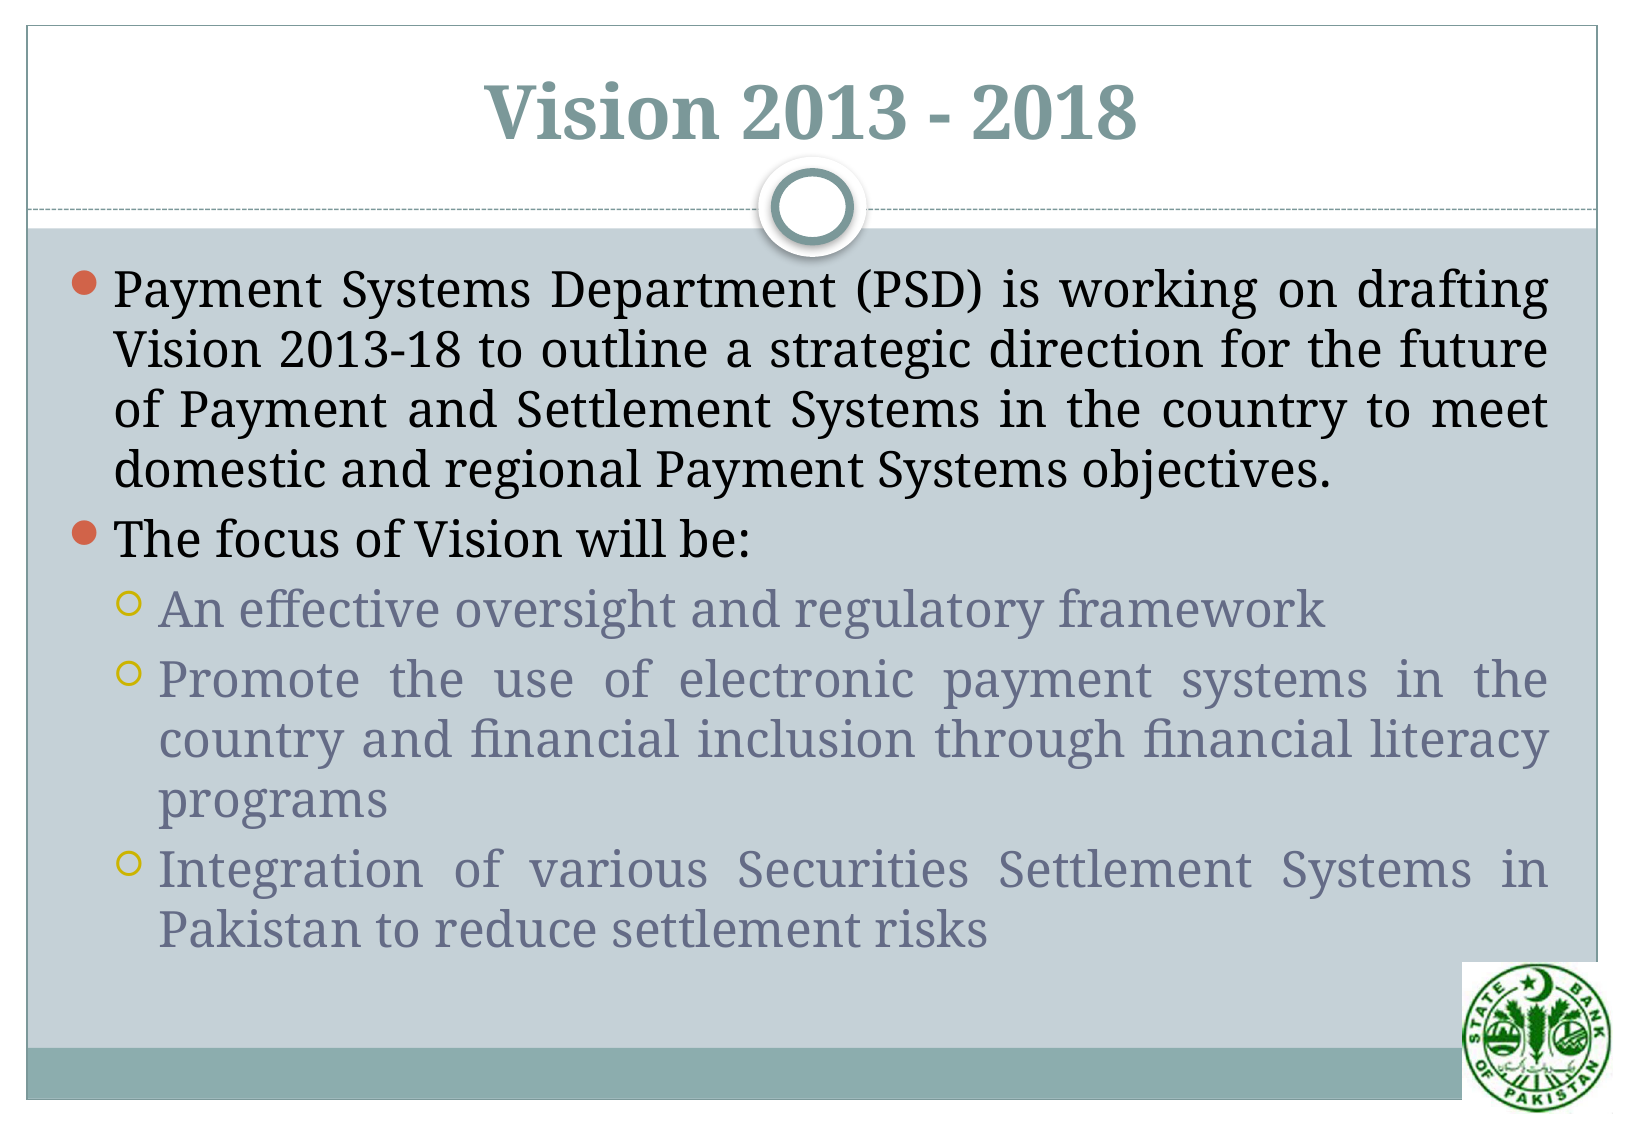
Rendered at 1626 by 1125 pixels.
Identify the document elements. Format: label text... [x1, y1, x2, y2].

picture [1462, 962, 1613, 1114]
title Vision 2013 - 2018 [53, 37, 1571, 162]
list Payment Systems Department (PSD) is working on drafting Vision 2013-18 to outline a strategic direction for the future of Payment and Settlement Systems in the country to meet domestic and regional Payment Systems objectives. The focus of Vision will be: An effective oversight and regulatory framework Promote the use of electronic payment systems in the country and financial inclusion through financial literacy programs Integration of various Securities Settlement Systems in Pakistan to reduce settlement risks [53, 250, 1565, 1001]
